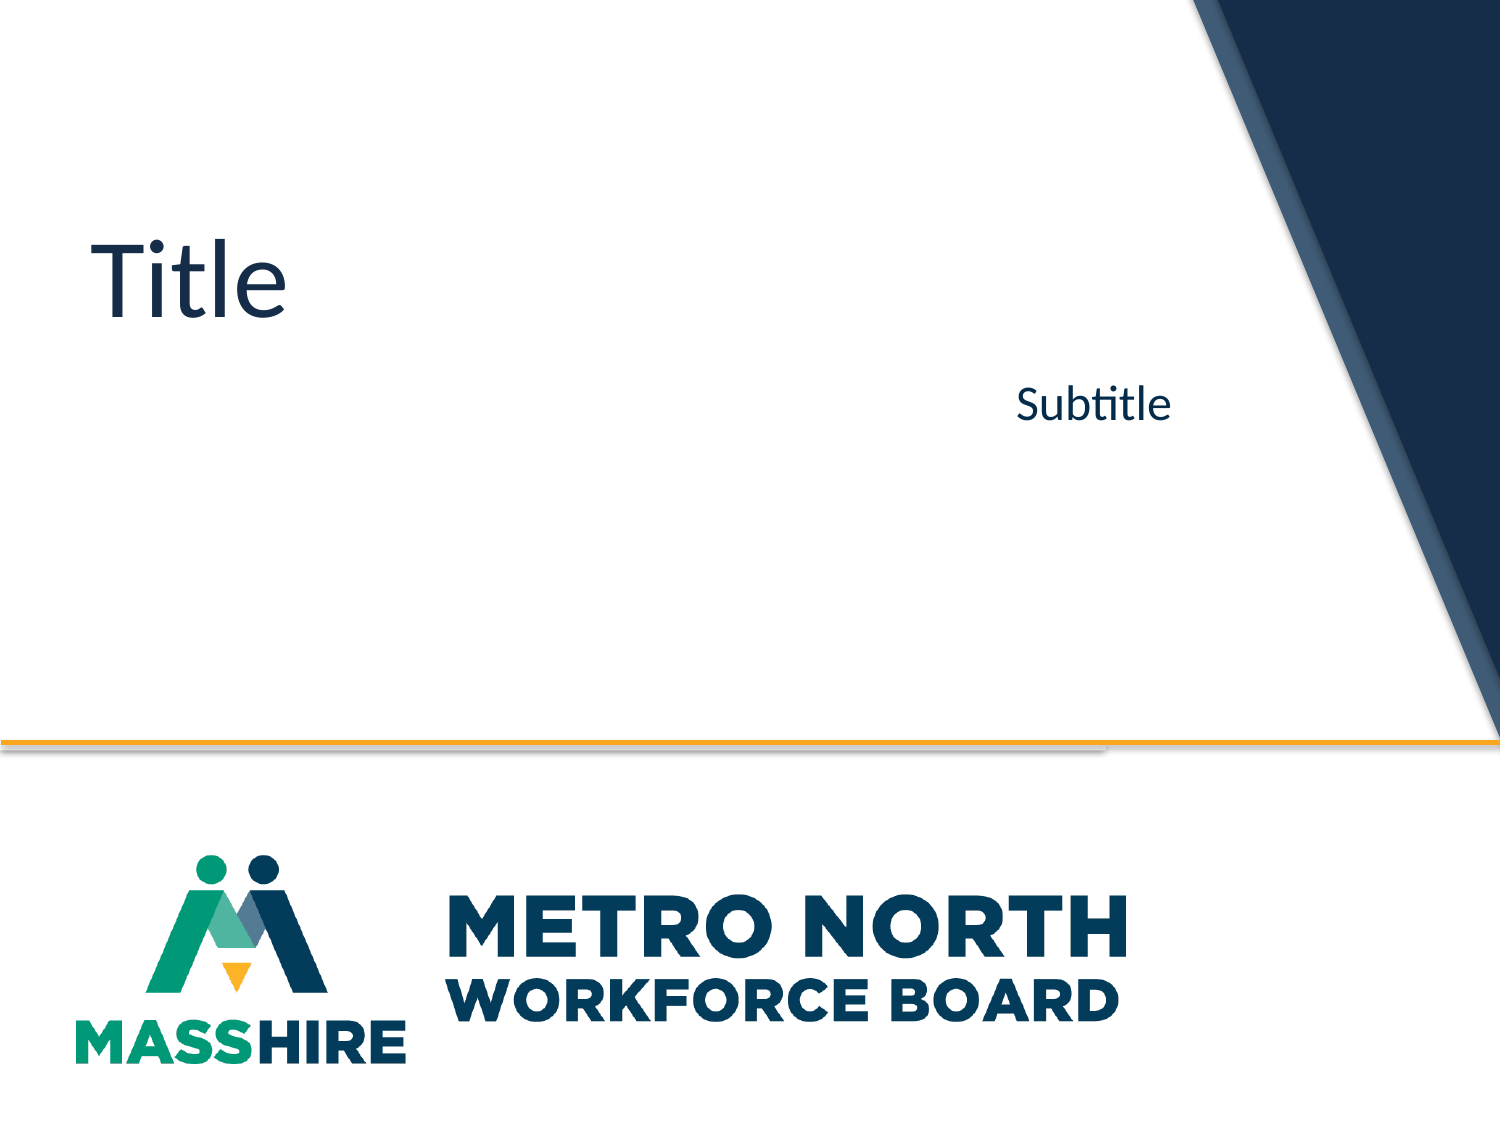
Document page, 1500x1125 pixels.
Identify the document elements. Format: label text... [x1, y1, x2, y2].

title Title [90, 159, 1141, 347]
list Subtitle [90, 375, 1173, 498]
picture [76, 557, 1126, 1064]
